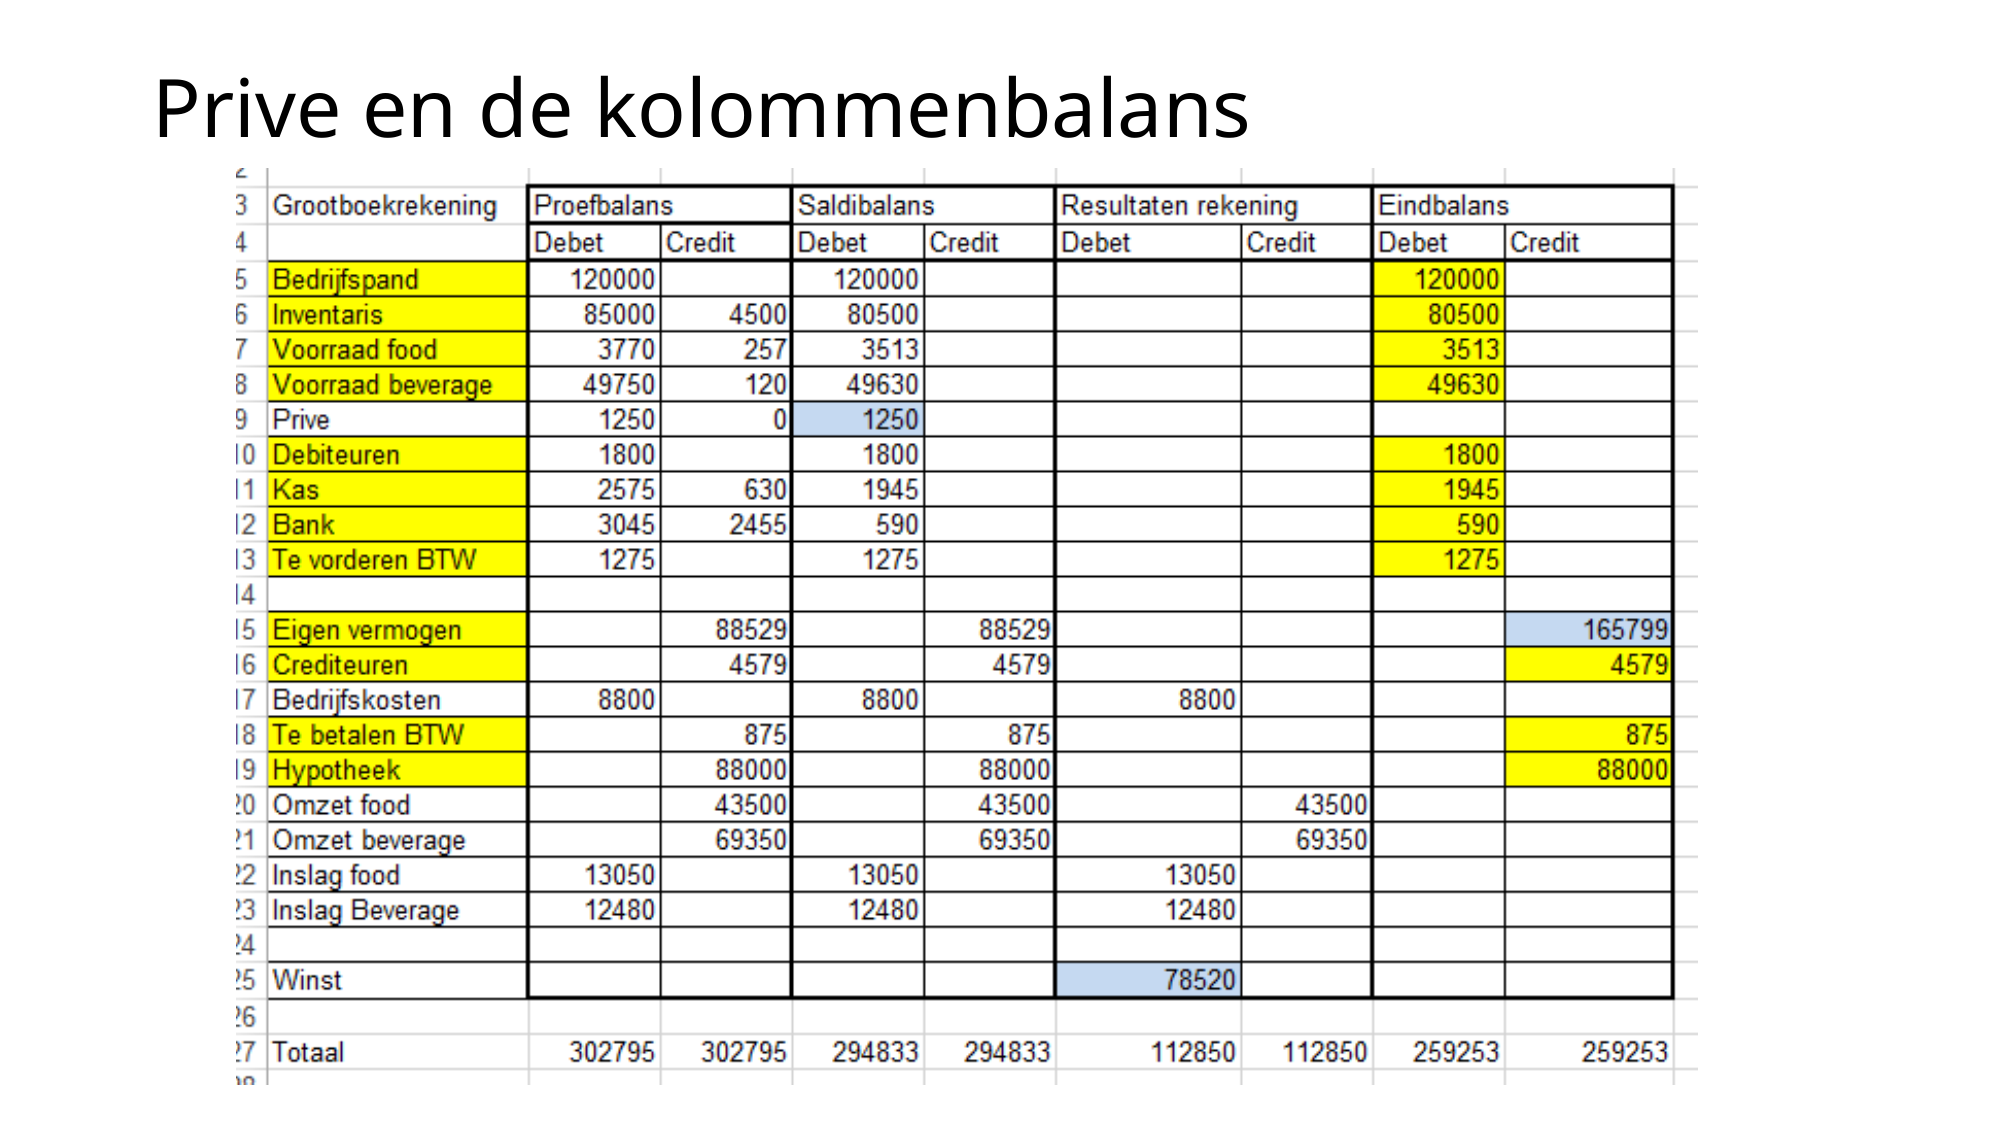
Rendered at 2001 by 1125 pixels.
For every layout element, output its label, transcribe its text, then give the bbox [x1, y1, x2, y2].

picture [236, 168, 1698, 1085]
title Prive en de kolommenbalans [137, 59, 1863, 163]
